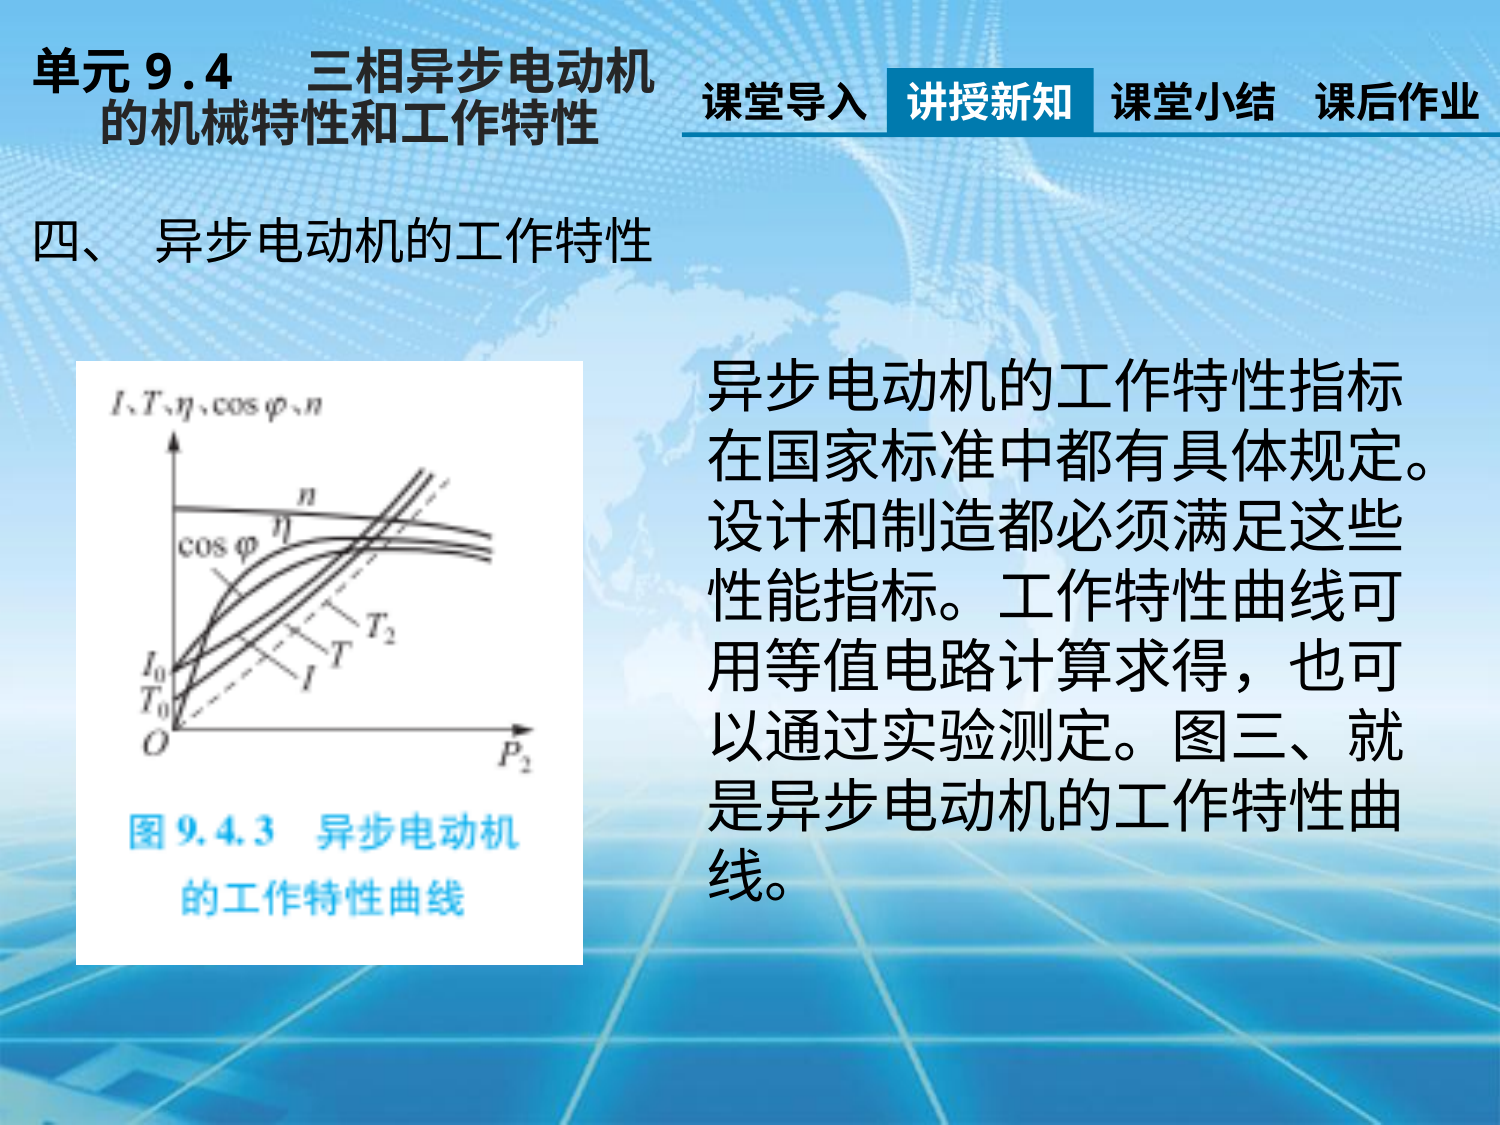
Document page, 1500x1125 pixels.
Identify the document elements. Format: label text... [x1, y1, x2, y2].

picture [0, 0, 1500, 1125]
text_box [16, 39, 1500, 160]
text_box 四、 异步电动机的工作特性 [17, 202, 1406, 294]
text_box 异步电动机的工作特性指标在国家标准中都有具体规定。设计和制造都必须满足这些性能指标。工作特性曲线可用等值电路计算求得，也可以通过实验测定。图三、就是异步电动机的工作特性曲线。 [691, 341, 1441, 916]
